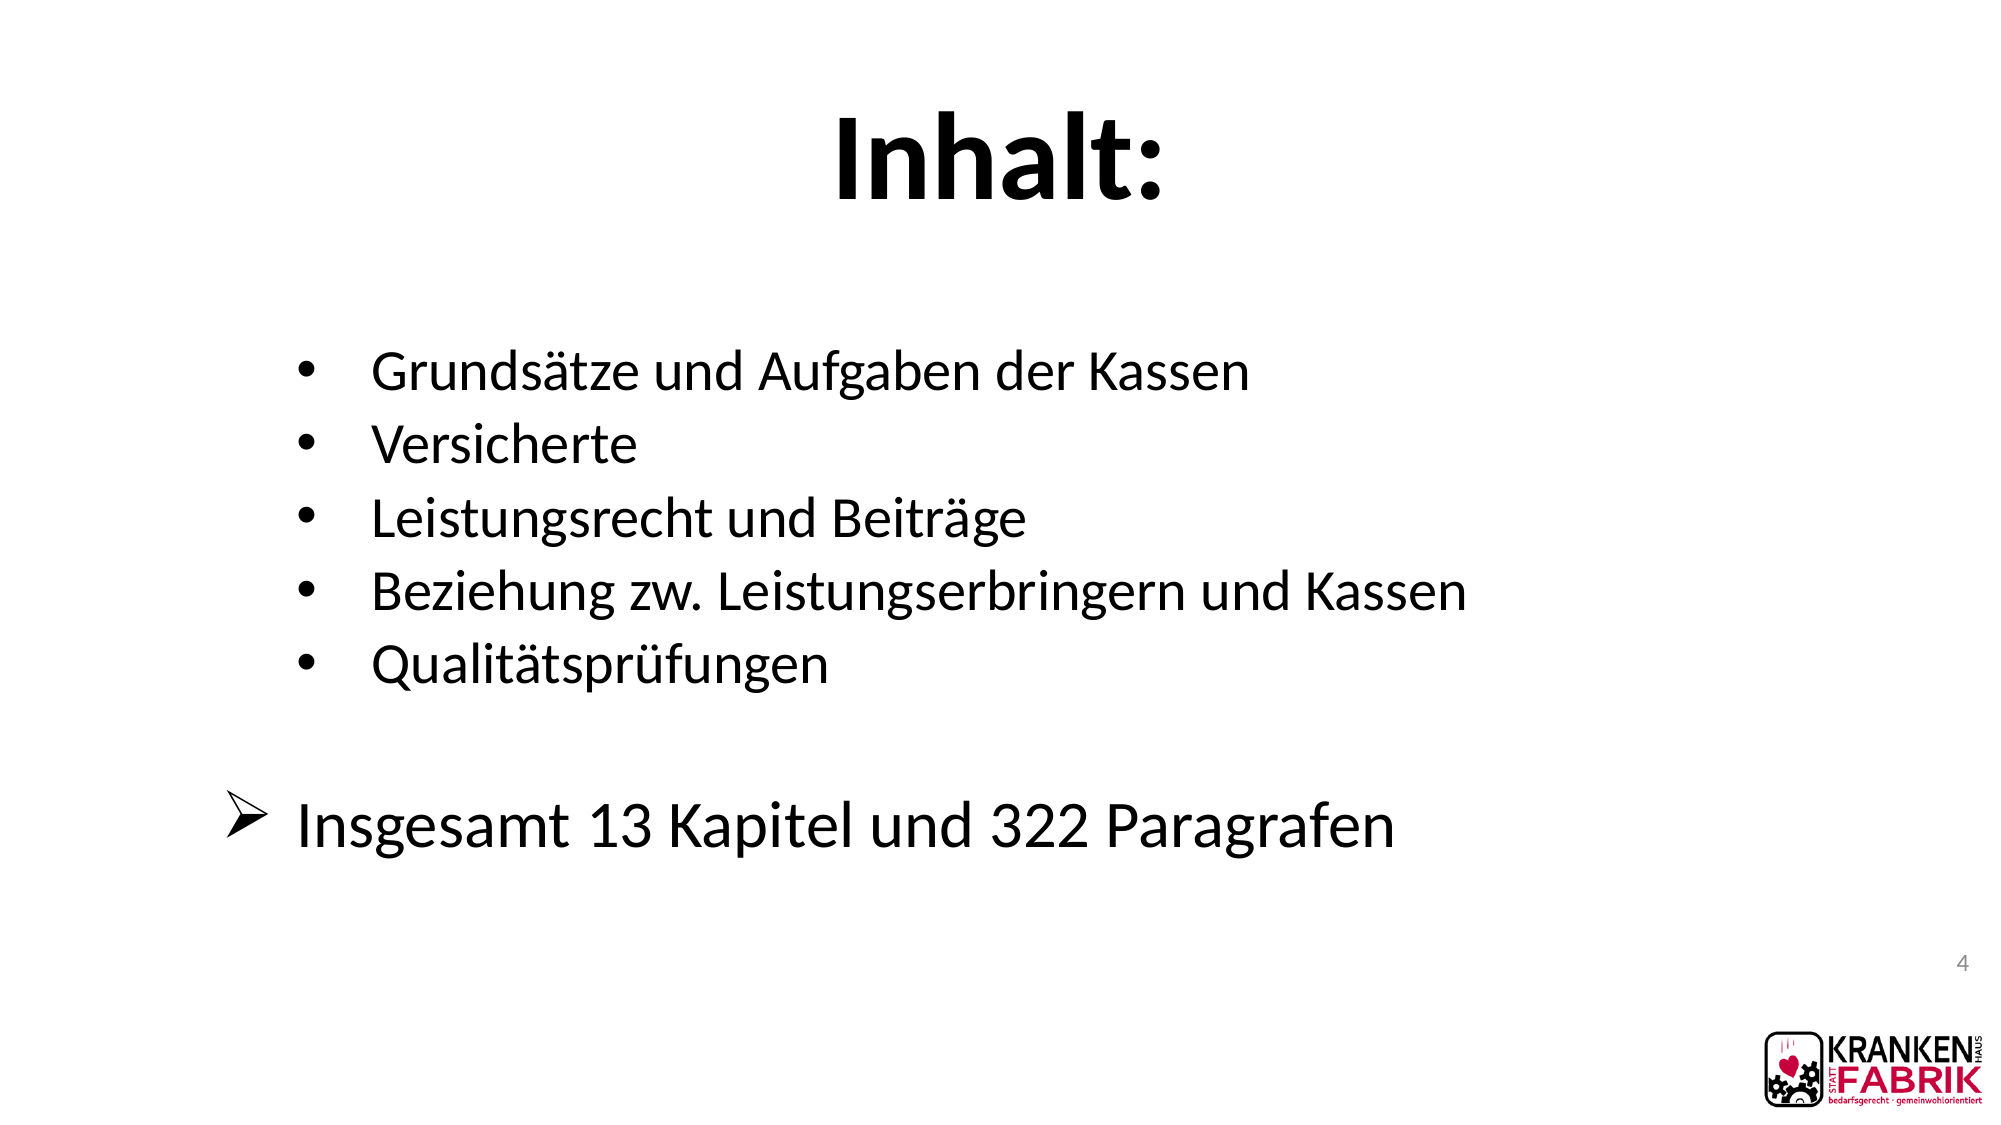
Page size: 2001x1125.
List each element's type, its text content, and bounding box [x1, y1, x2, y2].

picture [1746, 1013, 2000, 1125]
slide_number 4 [1534, 931, 1985, 991]
subtitle Grundsätze und Aufgaben der Kassen Versicherte Leistungsrecht und Beiträge Beziehung zw. Leistungserbringern und Kassen Qualitätsprüfungen Insgesamt 13 Kapitel und 322 Paragrafen [206, 332, 1887, 971]
title Inhalt: [39, 0, 1961, 235]
